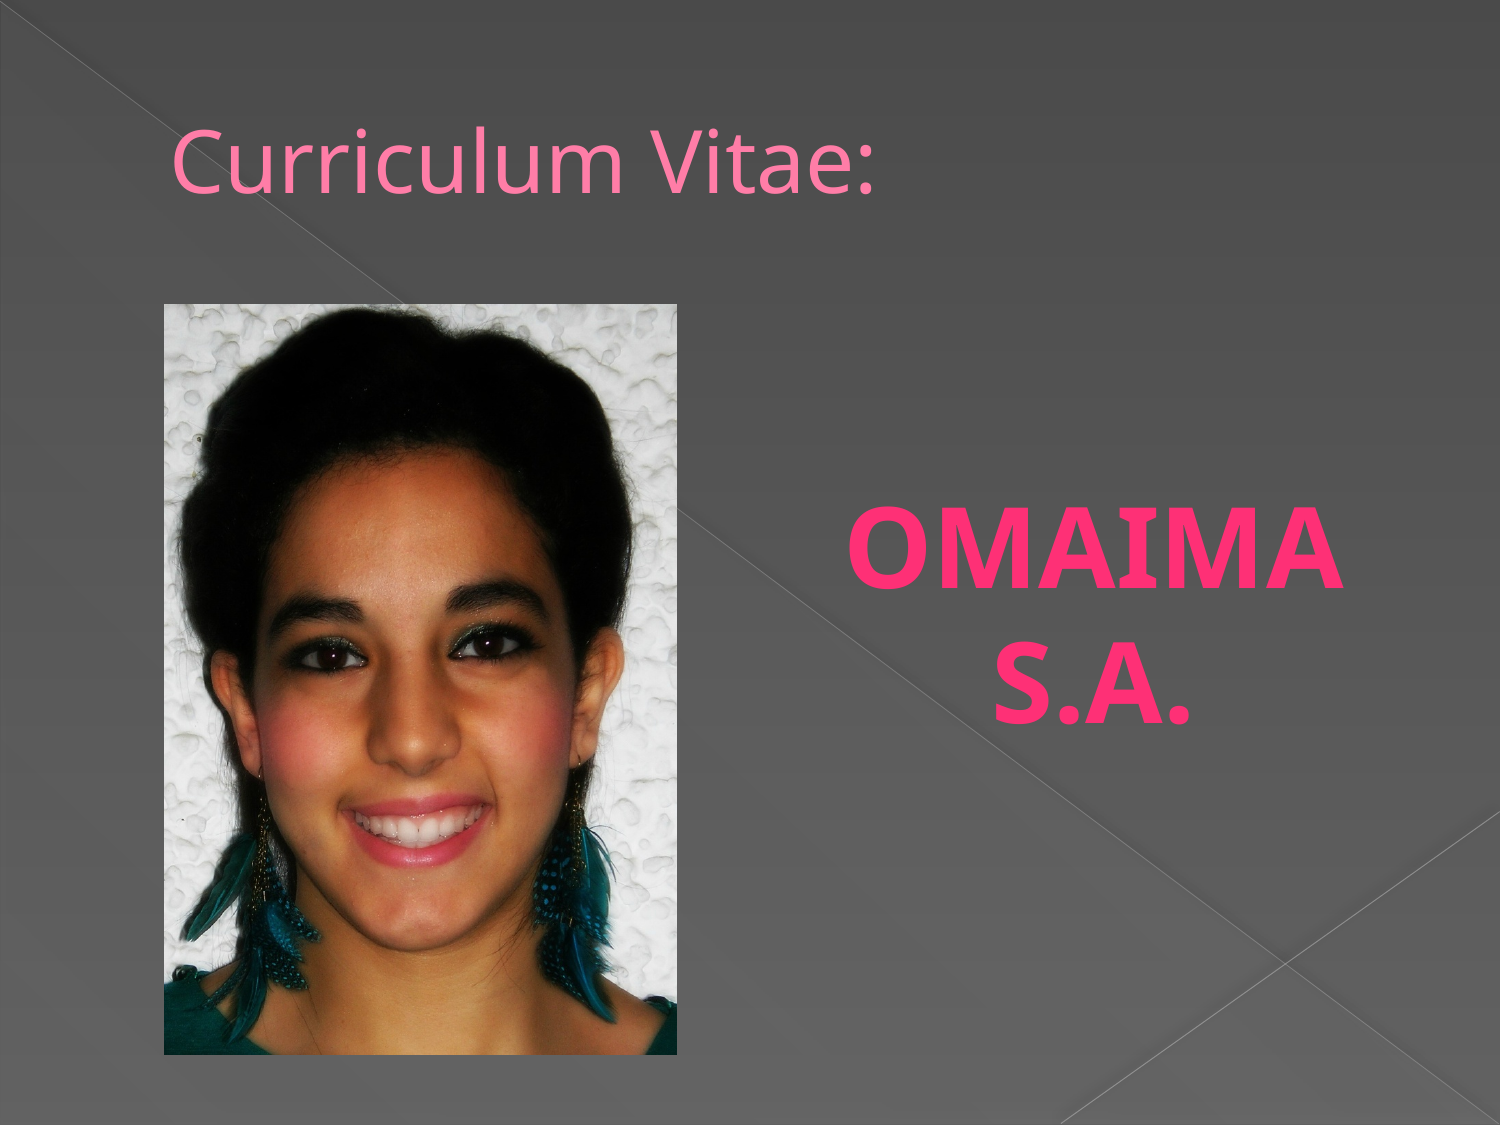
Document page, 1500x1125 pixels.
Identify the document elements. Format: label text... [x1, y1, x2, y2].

text_box OMAIMA S.A. [761, 468, 1426, 754]
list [163, 304, 677, 1055]
title Curriculum Vitae: [75, 43, 1425, 274]
